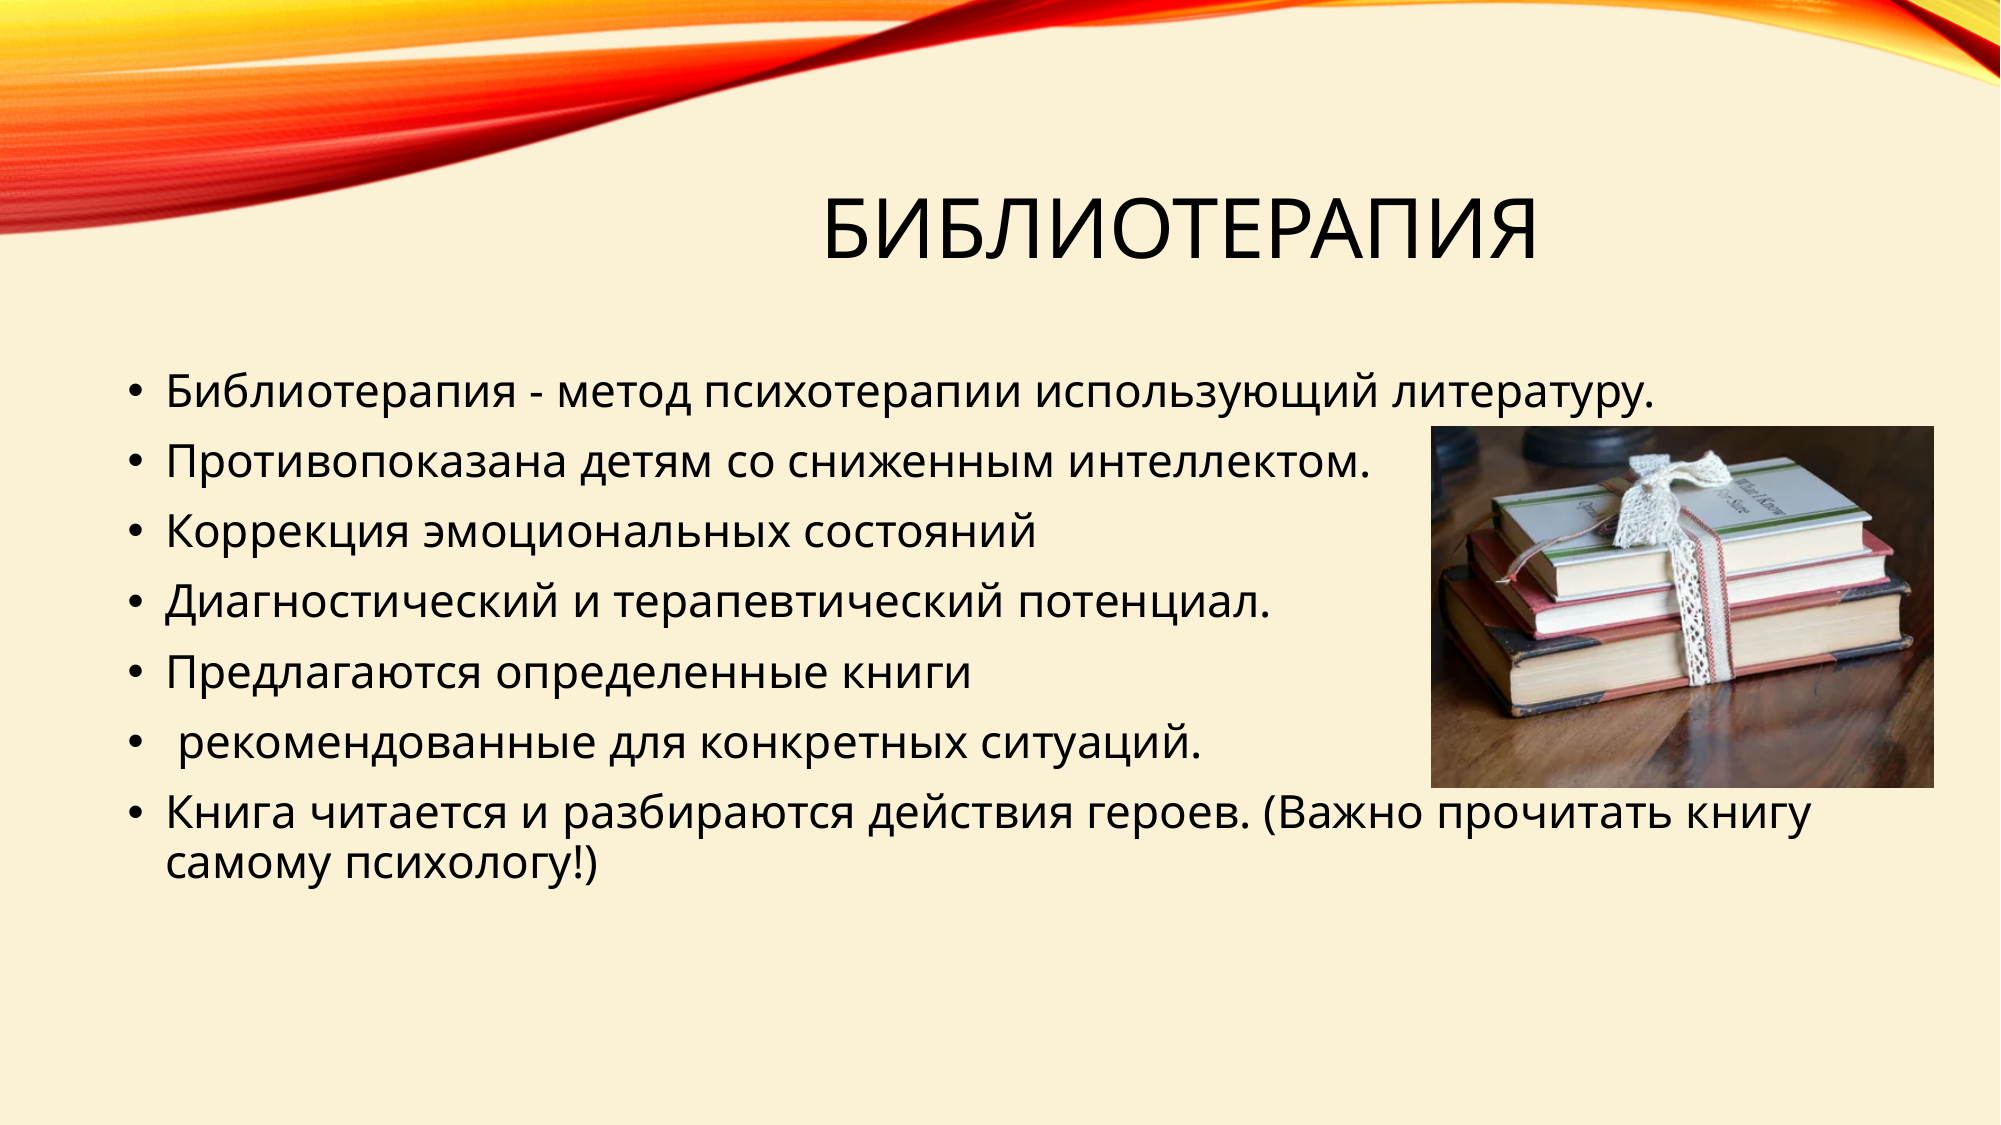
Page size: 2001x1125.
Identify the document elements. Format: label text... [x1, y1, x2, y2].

picture [0, 0, 2000, 237]
picture [1431, 426, 1934, 788]
list Библиотерапия - метод психотерапии использующий литературу. Противопоказана детям со сниженным интеллектом. Коррекция эмоциональных состояний Диагностический и терапевтический потенциал. Предлагаются определенные книги рекомендованные для конкретных ситуаций. Книга читается и разбираются действия героев. (Важно прочитать книгу самому психологу!) [112, 360, 1888, 1021]
title Библиотерапия [474, 125, 1888, 338]
